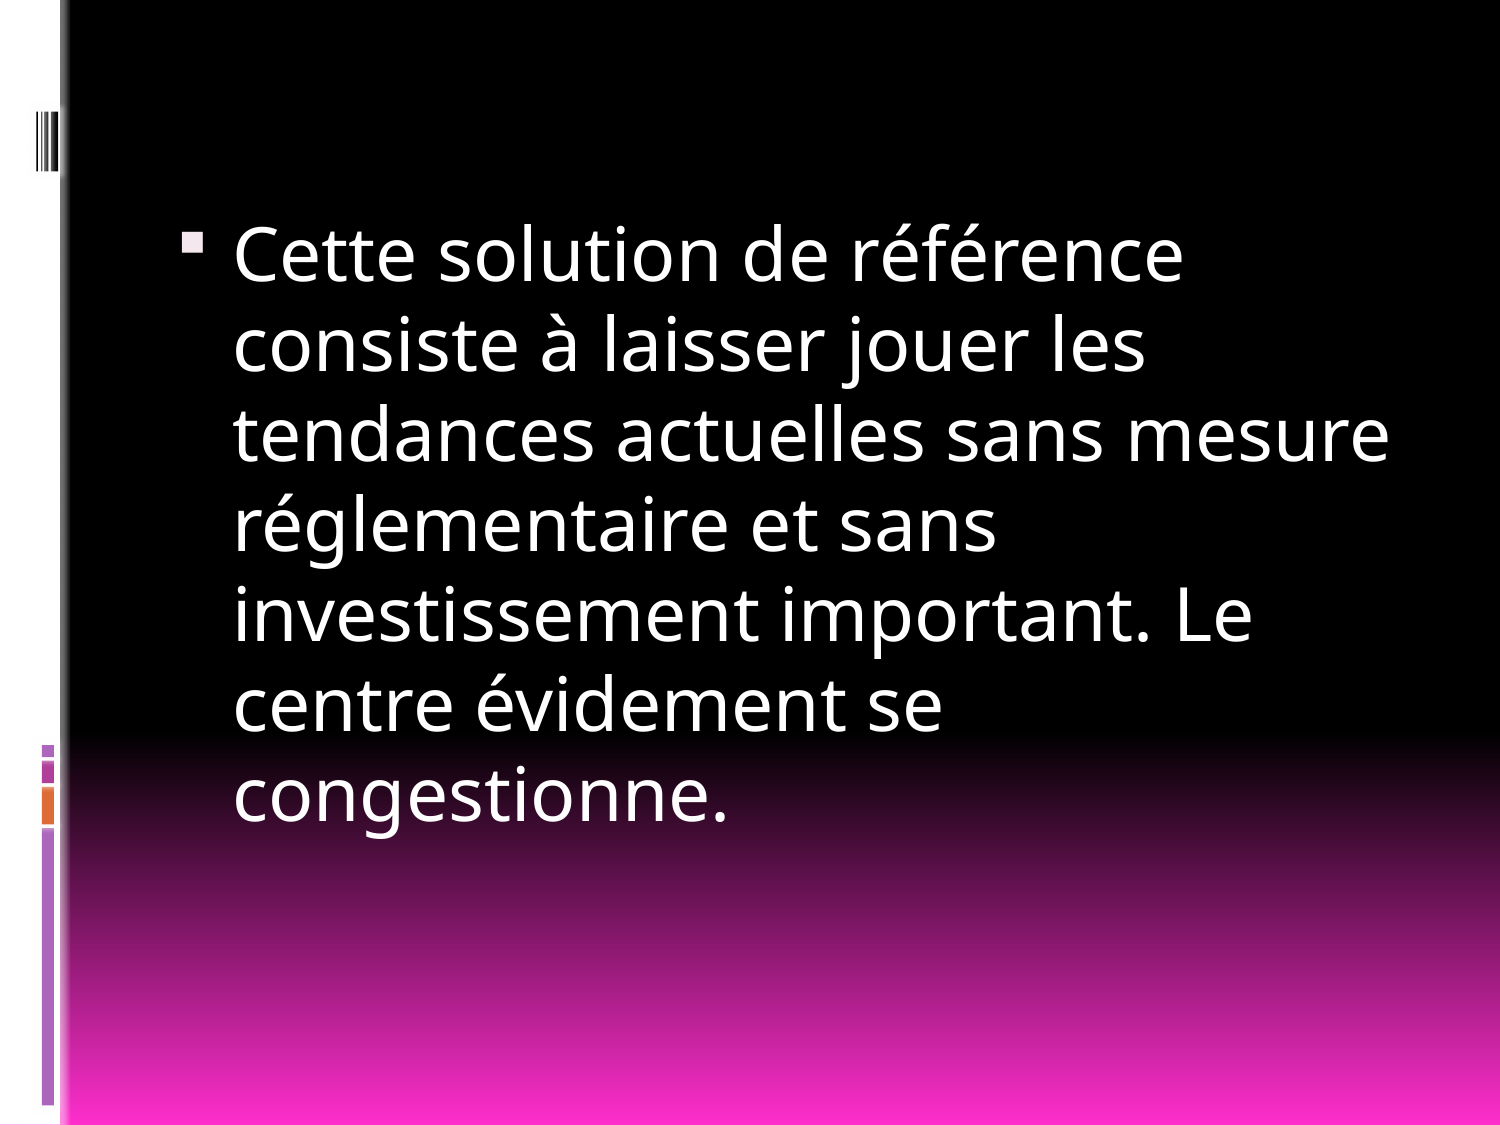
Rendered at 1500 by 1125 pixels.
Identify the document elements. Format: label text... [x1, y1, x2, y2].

list Cette solution de référence consiste à laisser jouer les tendances actuelles sans mesure réglementaire et sans investissement important. Le centre évidement se congestionne. [150, 199, 1425, 1043]
